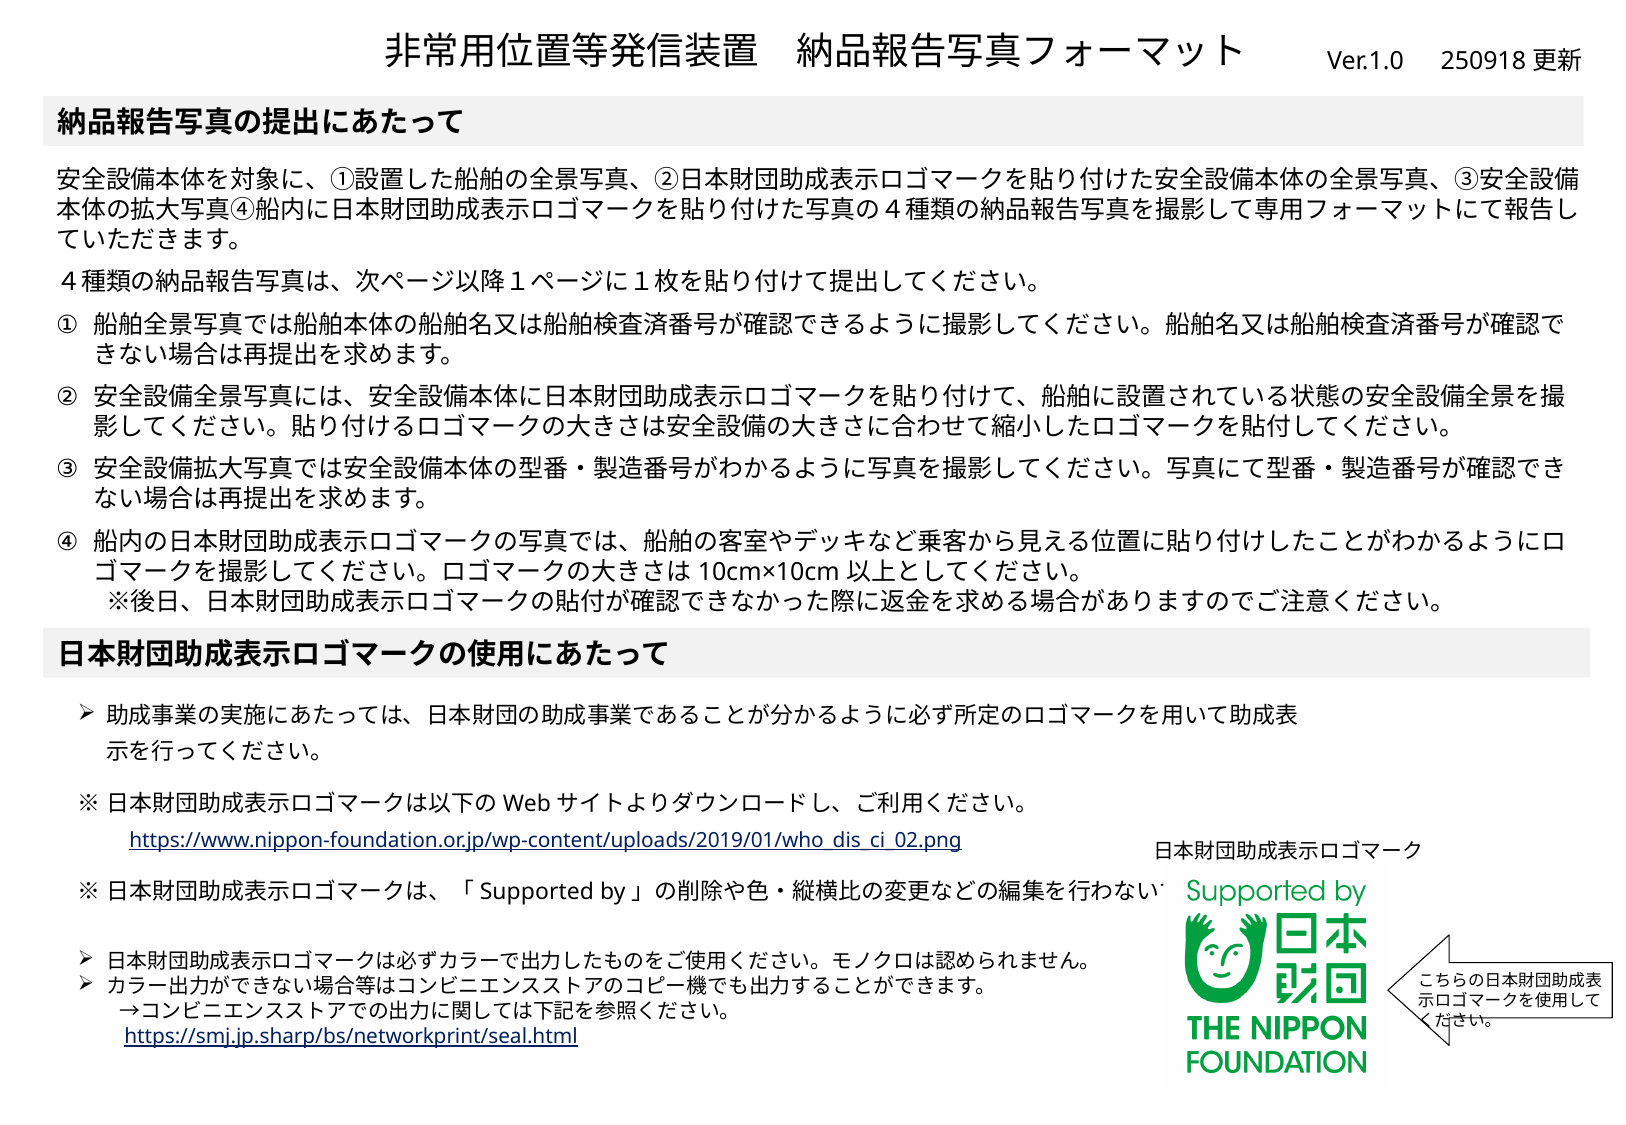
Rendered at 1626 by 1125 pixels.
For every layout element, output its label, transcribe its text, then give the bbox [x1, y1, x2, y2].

text_box 納品報告写真の提出にあたって [43, 96, 1584, 146]
text_box Ver.1.0 250918更新 [1289, 30, 1597, 82]
text_box 非常用位置等発信装置 納品報告写真フォーマット [41, 19, 1590, 80]
text_box 安全設備本体を対象に、①設置した船舶の全景写真、②日本財団助成表示ロゴマークを貼り付けた安全設備本体の全景写真、③安全設備本体の拡大写真④船内に日本財団助成表示ロゴマークを貼り付けた写真の４種類の納品報告写真を撮影して専用フォーマットにて報告していただきます。 ４種類の納品報告写真は、次ページ以降１ページに１枚を貼り付けて提出してください。 船舶全景写真では船舶本体の船舶名又は船舶検査済番号が確認できるように撮影してください。船舶名又は船舶検査済番号が確認できない場合は再提出を求めます。 安全設備全景写真には、安全設備本体に日本財団助成表示ロゴマークを貼り付けて、船舶に設置されている状態の安全設備全景を撮影してください。貼り付けるロゴマークの大きさは安全設備の大きさに合わせて縮小したロゴマークを貼付してください。 安全設備拡大写真では安全設備本体の型番・製造番号がわかるように写真を撮影してください。写真にて型番・製造番号が確認できない場合は再提出を求めます。 船内の日本財団助成表示ロゴマークの写真では、船舶の客室やデッキなど乗客から見える位置に貼り付けしたことがわかるようにロゴマークを撮影してください。ロゴマークの大きさは10cm×10cm以上としてください。 ※後日、日本財団助成表示ロゴマークの貼付が確認できなかった際に返金を求める場合がありますのでご注意ください。 [41, 156, 1602, 623]
text_box こちらの日本財団助成表示ロゴマークを使用してください。 [1403, 1008, 1435, 1037]
text_box こちらの日本財団助成表示ロゴマークを使用してください。 [1452, 962, 1625, 1037]
text_box 日本財団助成表示ロゴマークの使用にあたって [43, 627, 1591, 678]
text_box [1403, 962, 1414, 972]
text_box 助成事業の実施にあたっては、日本財団の助成事業であることが分かるように必ず所定のロゴマークを用いて助成表示を行ってください。 ※日本財団助成表示ロゴマークは以下のWebサイトよりダウンロードし、ご利用ください。 https://www.nippon-foundation.or.jp/wp-content/uploads/2019/01/who_dis_ci_02.png ※日本財団助成表示ロゴマークは、「Supported by」の削除や色・縦横比の変更などの編集を行わないでください。 日本財団助成表示ロゴマークは必ずカラーで出力したものをご使用ください。モノクロは認められません。 カラー出力ができない場合等はコンビニエンスストアのコピー機でも出力することができます。 →コンビニエンスストアでの出力に関しては下記を参照ください。 https://smj.jp.sharp/bs/networkprint/seal.html [63, 685, 1333, 1091]
text_box [1393, 932, 1615, 1048]
text_box 日本財団助成表示ロゴマーク [1138, 822, 1542, 871]
picture [1163, 863, 1388, 1091]
